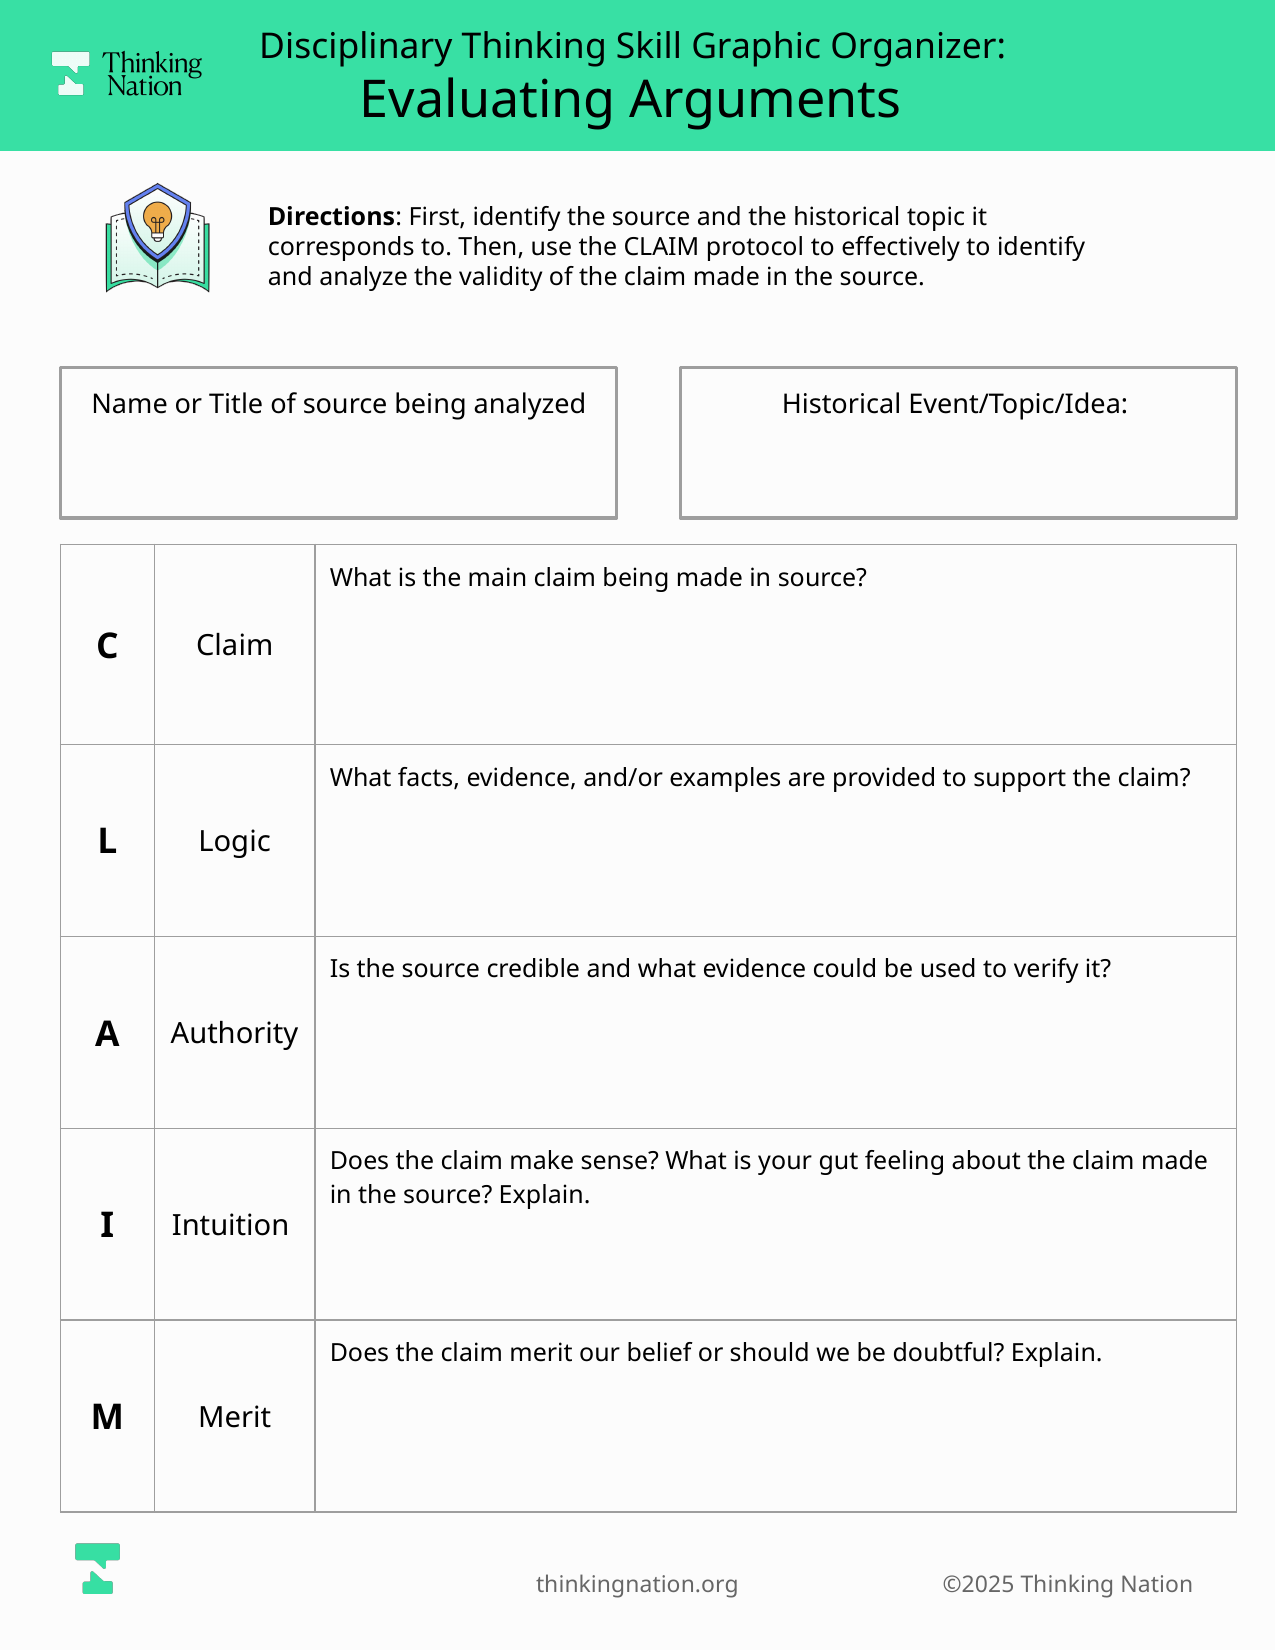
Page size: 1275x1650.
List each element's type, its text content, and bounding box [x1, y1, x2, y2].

table_cell I [61, 1129, 154, 1319]
table_cell L [61, 745, 154, 936]
table_cell Logic [155, 745, 314, 936]
table_cell Does the claim make sense? What is your gut feeling about the claim made in the source? Explain. [316, 1129, 1236, 1319]
table_header What is the main claim being made in source? [316, 545, 1236, 744]
picture [35, 37, 207, 109]
text_box Name or Title of source being analyzed [60, 367, 617, 519]
table_cell Intuition [155, 1129, 314, 1319]
table_cell Does the claim merit our belief or should we be doubtful? Explain. [316, 1321, 1236, 1511]
table_cell What facts, evidence, and/or examples are provided to support the claim? [316, 745, 1236, 936]
text_box Historical Event/Topic/Idea: [680, 367, 1237, 519]
table_cell Authority [155, 937, 314, 1128]
table_cell A [61, 937, 154, 1128]
table_cell Merit [155, 1321, 314, 1511]
table_header Claim [155, 545, 314, 744]
picture [90, 170, 225, 306]
picture [62, 1533, 133, 1604]
text_box thinkingnation.org [486, 1553, 789, 1605]
table_cell M [61, 1321, 154, 1511]
text_box Directions: First, identify the source and the historical topic it corresponds to. Then, use the CLAIM protocol to effectively to identify and analyze the validity of the claim made in the source. [249, 189, 1129, 301]
text_box ©2025 Thinking Nation [907, 1553, 1210, 1605]
table_cell Is the source credible and what evidence could be used to verify it? [316, 937, 1236, 1128]
text_box Disciplinary Thinking Skill Graphic Organizer: Evaluating Arguments [0, 0, 1275, 151]
table_header C [61, 545, 154, 744]
